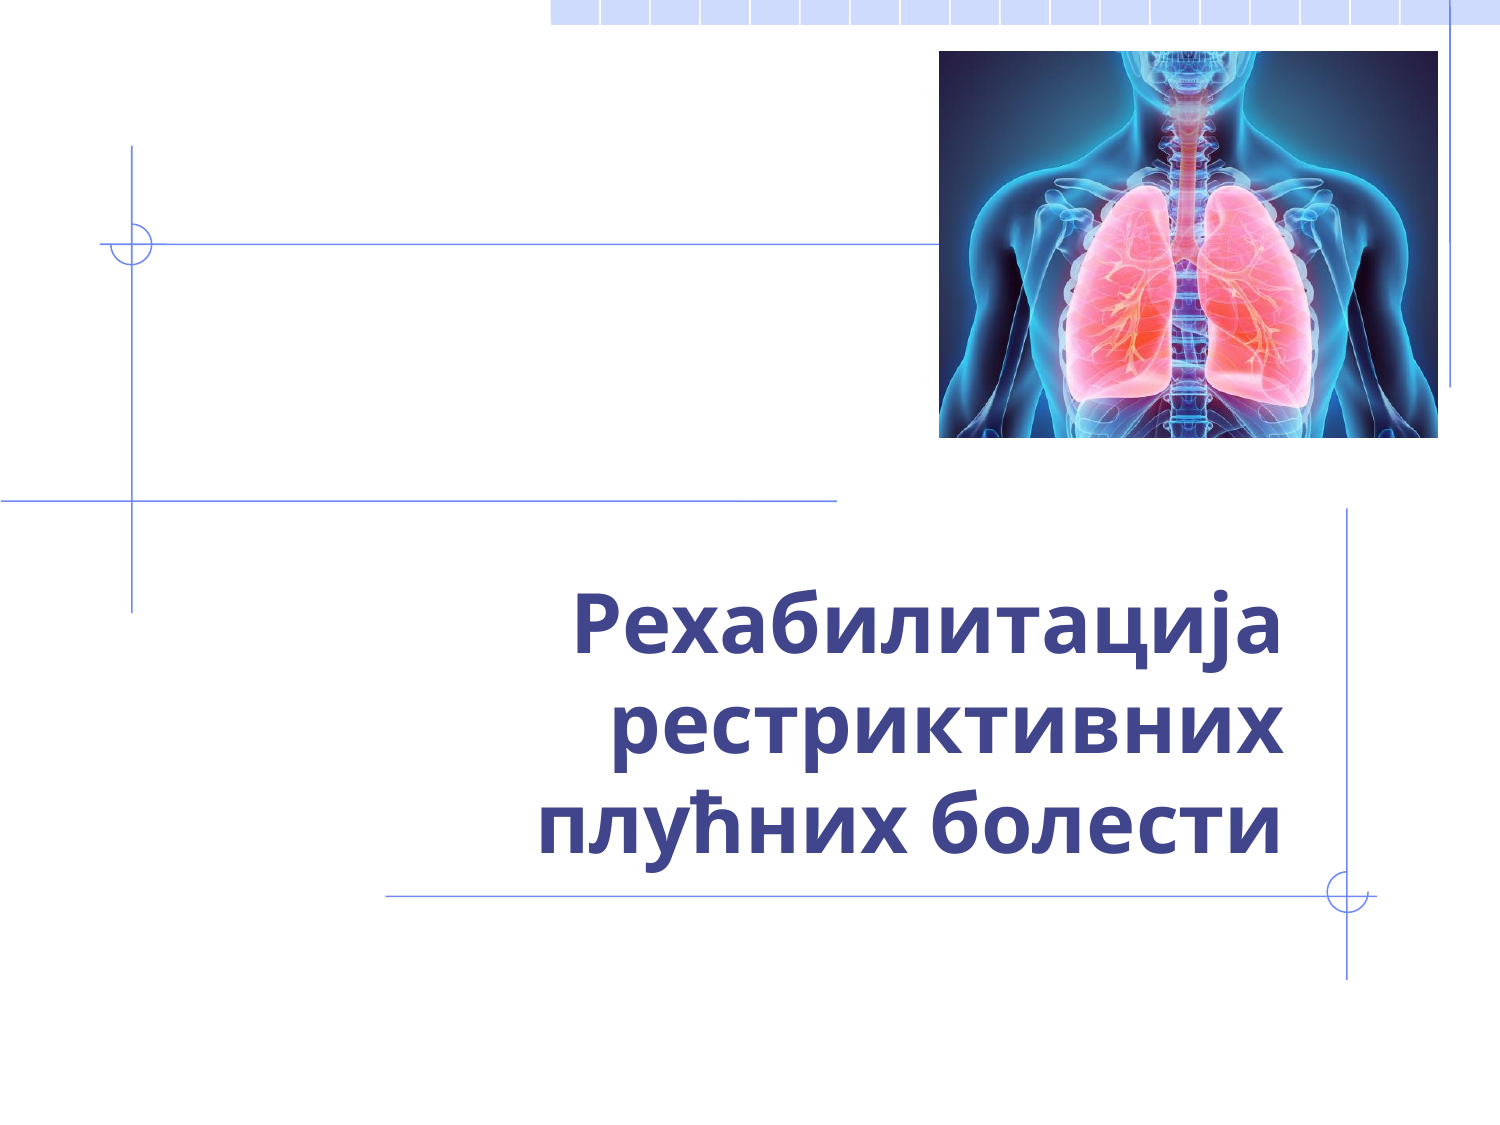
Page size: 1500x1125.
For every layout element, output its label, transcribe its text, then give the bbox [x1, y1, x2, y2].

picture [938, 50, 1438, 438]
subtitle Рехабилитација рестриктивних плућних болести [249, 562, 1301, 851]
